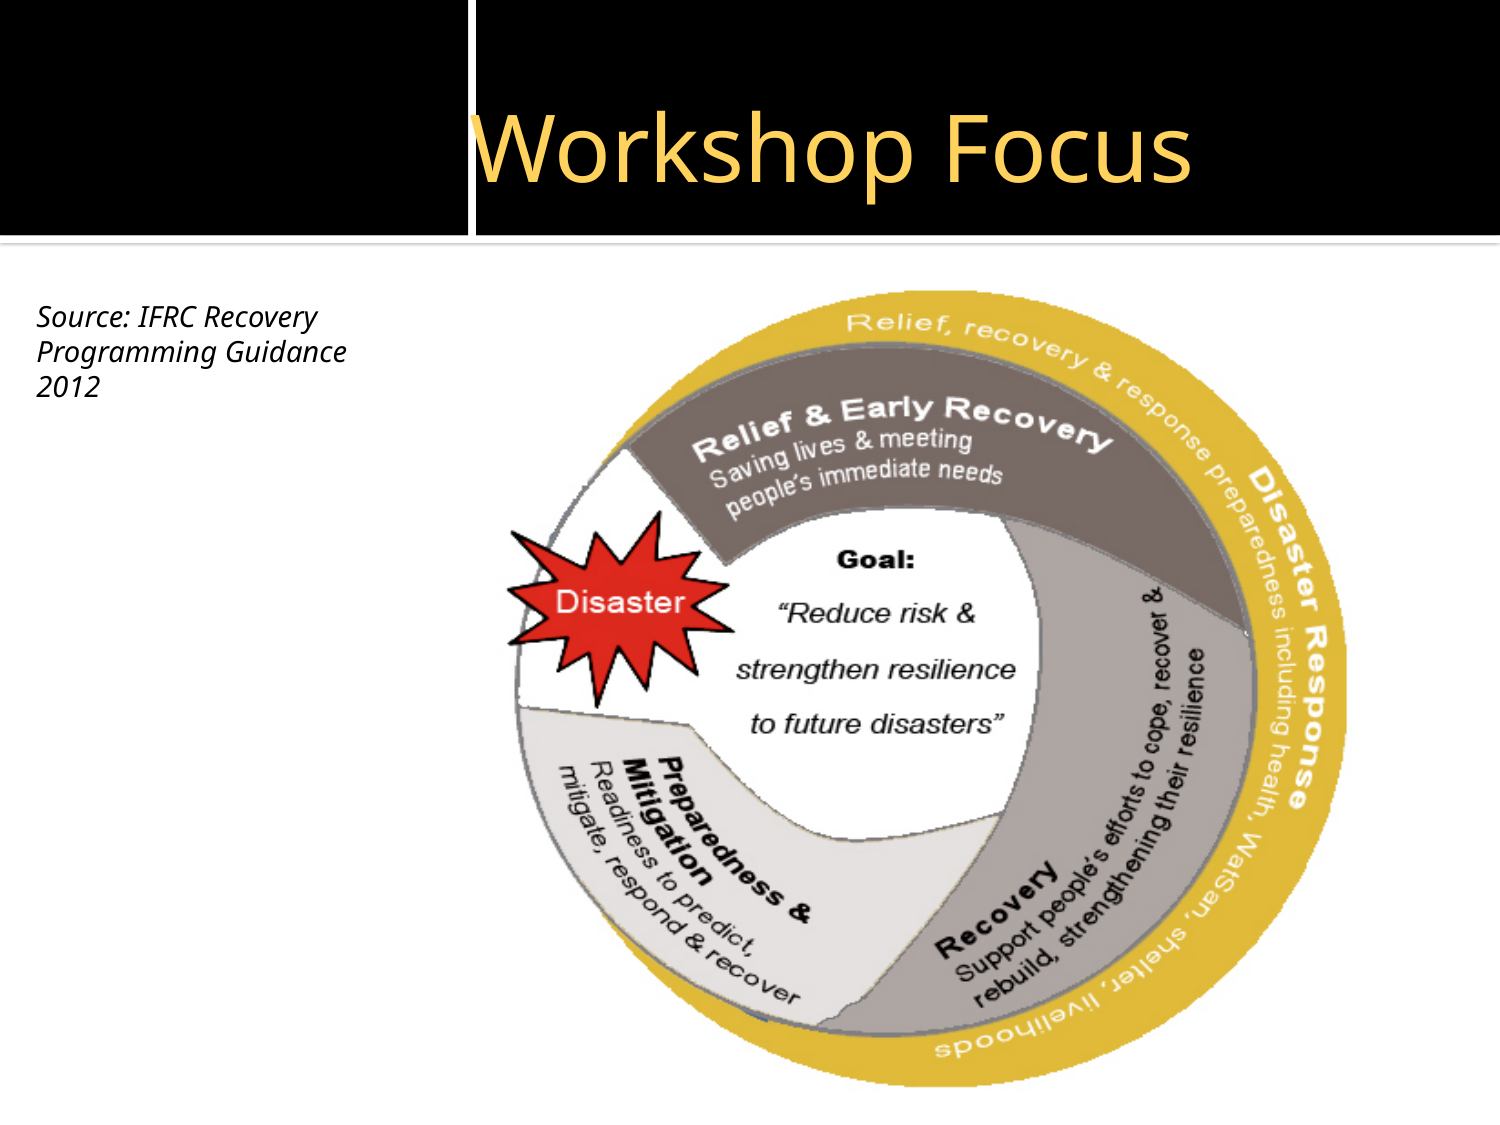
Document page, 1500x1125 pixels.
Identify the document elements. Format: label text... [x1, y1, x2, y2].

list Source: IFRC Recovery Programming Guidance 2012 [27, 283, 433, 1034]
picture [495, 286, 1358, 1094]
text_box Workshop Focus [454, 81, 1211, 209]
